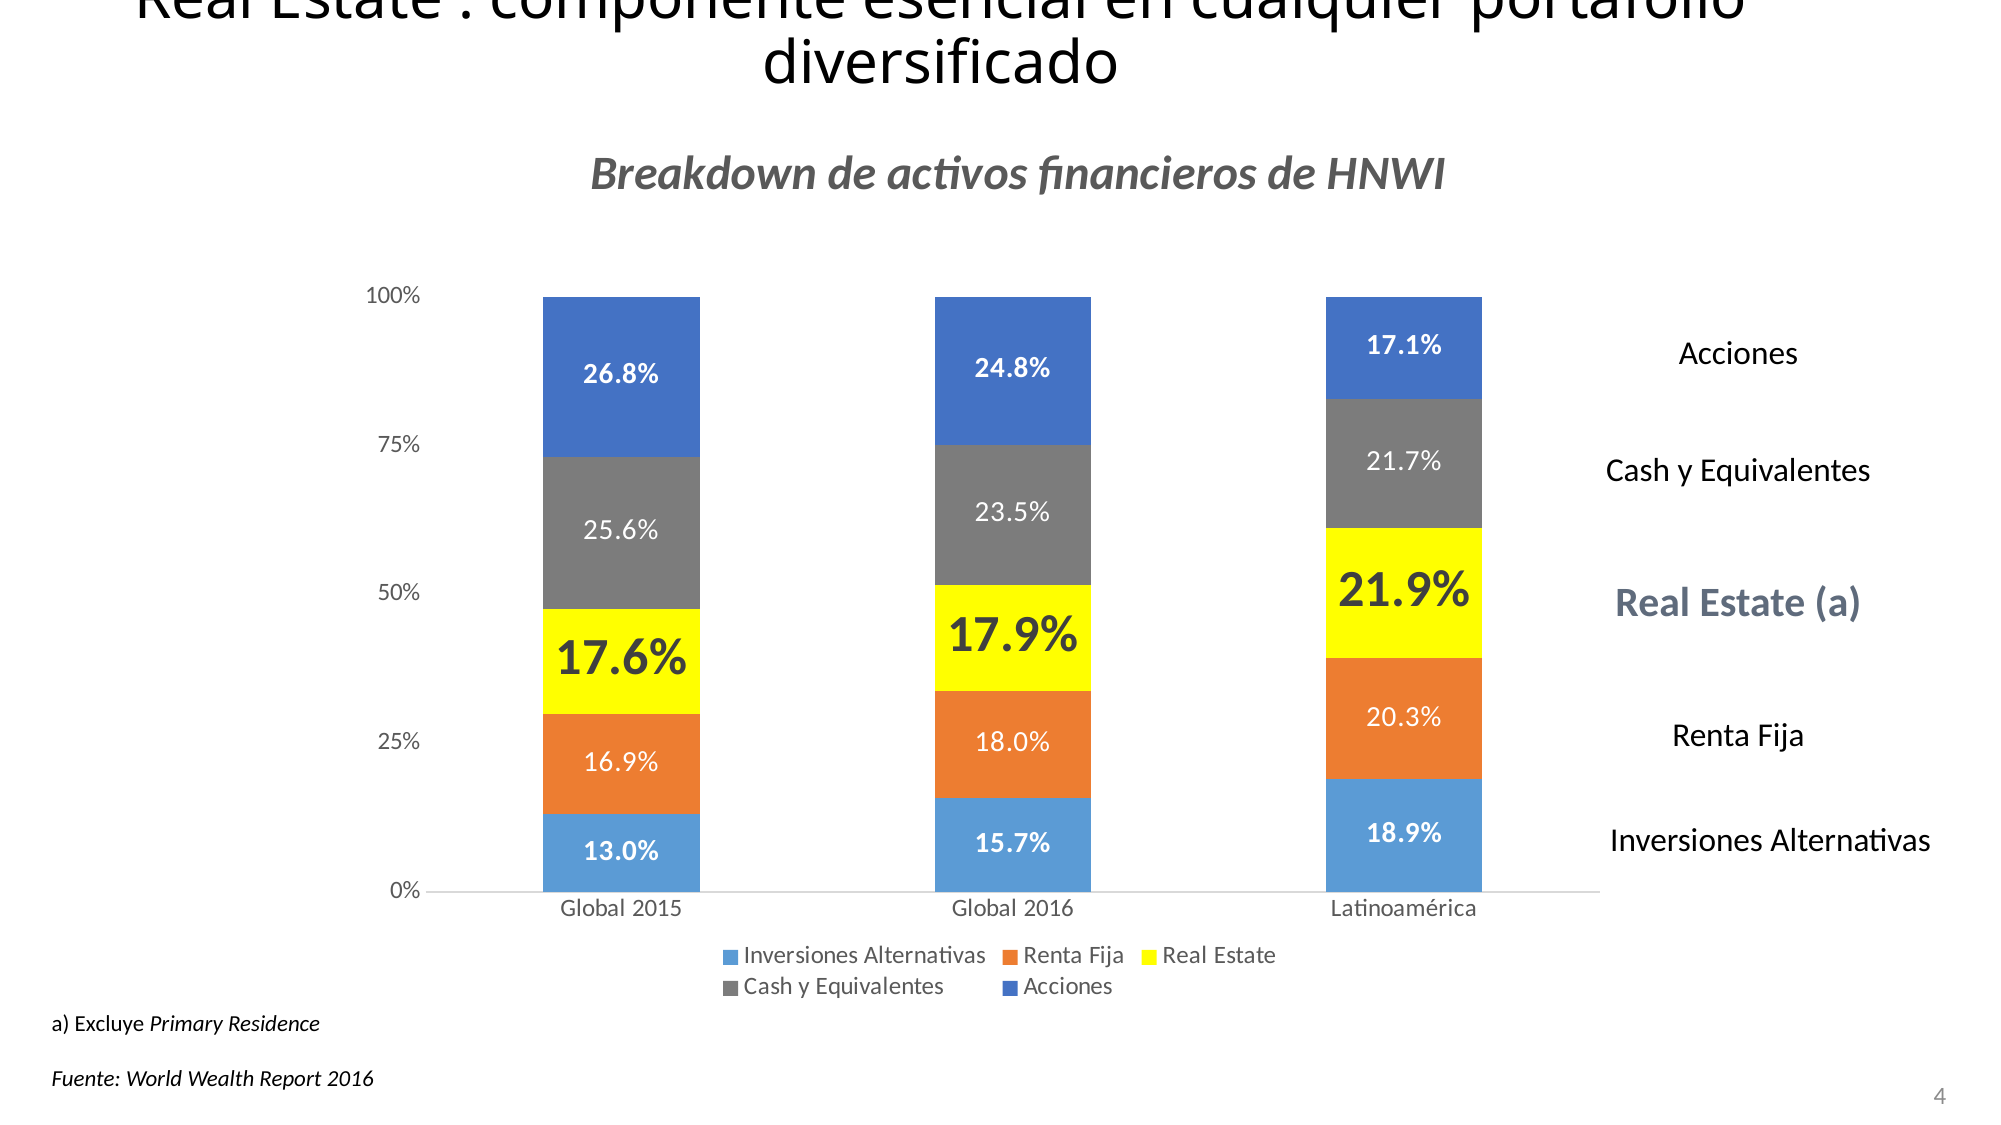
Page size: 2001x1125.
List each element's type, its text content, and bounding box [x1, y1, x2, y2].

text_box a) Excluye Primary Residence Fuente: World Wealth Report 2016 [36, 1001, 1759, 1099]
text_box Real Estate : componente esencial en cualquier portafolio diversificado [0, 0, 1909, 104]
text_box Real Estate (a) [1667, 566, 1909, 632]
text_box Inversiones Alternativas [1667, 810, 1973, 866]
text_box Cash y Equivalentes [1667, 441, 1909, 496]
text_box Renta Fija [1667, 705, 1909, 761]
text_box Acciones [1667, 323, 1909, 379]
chart [333, 117, 1667, 1007]
slide_number 4 [1494, 1065, 1962, 1125]
